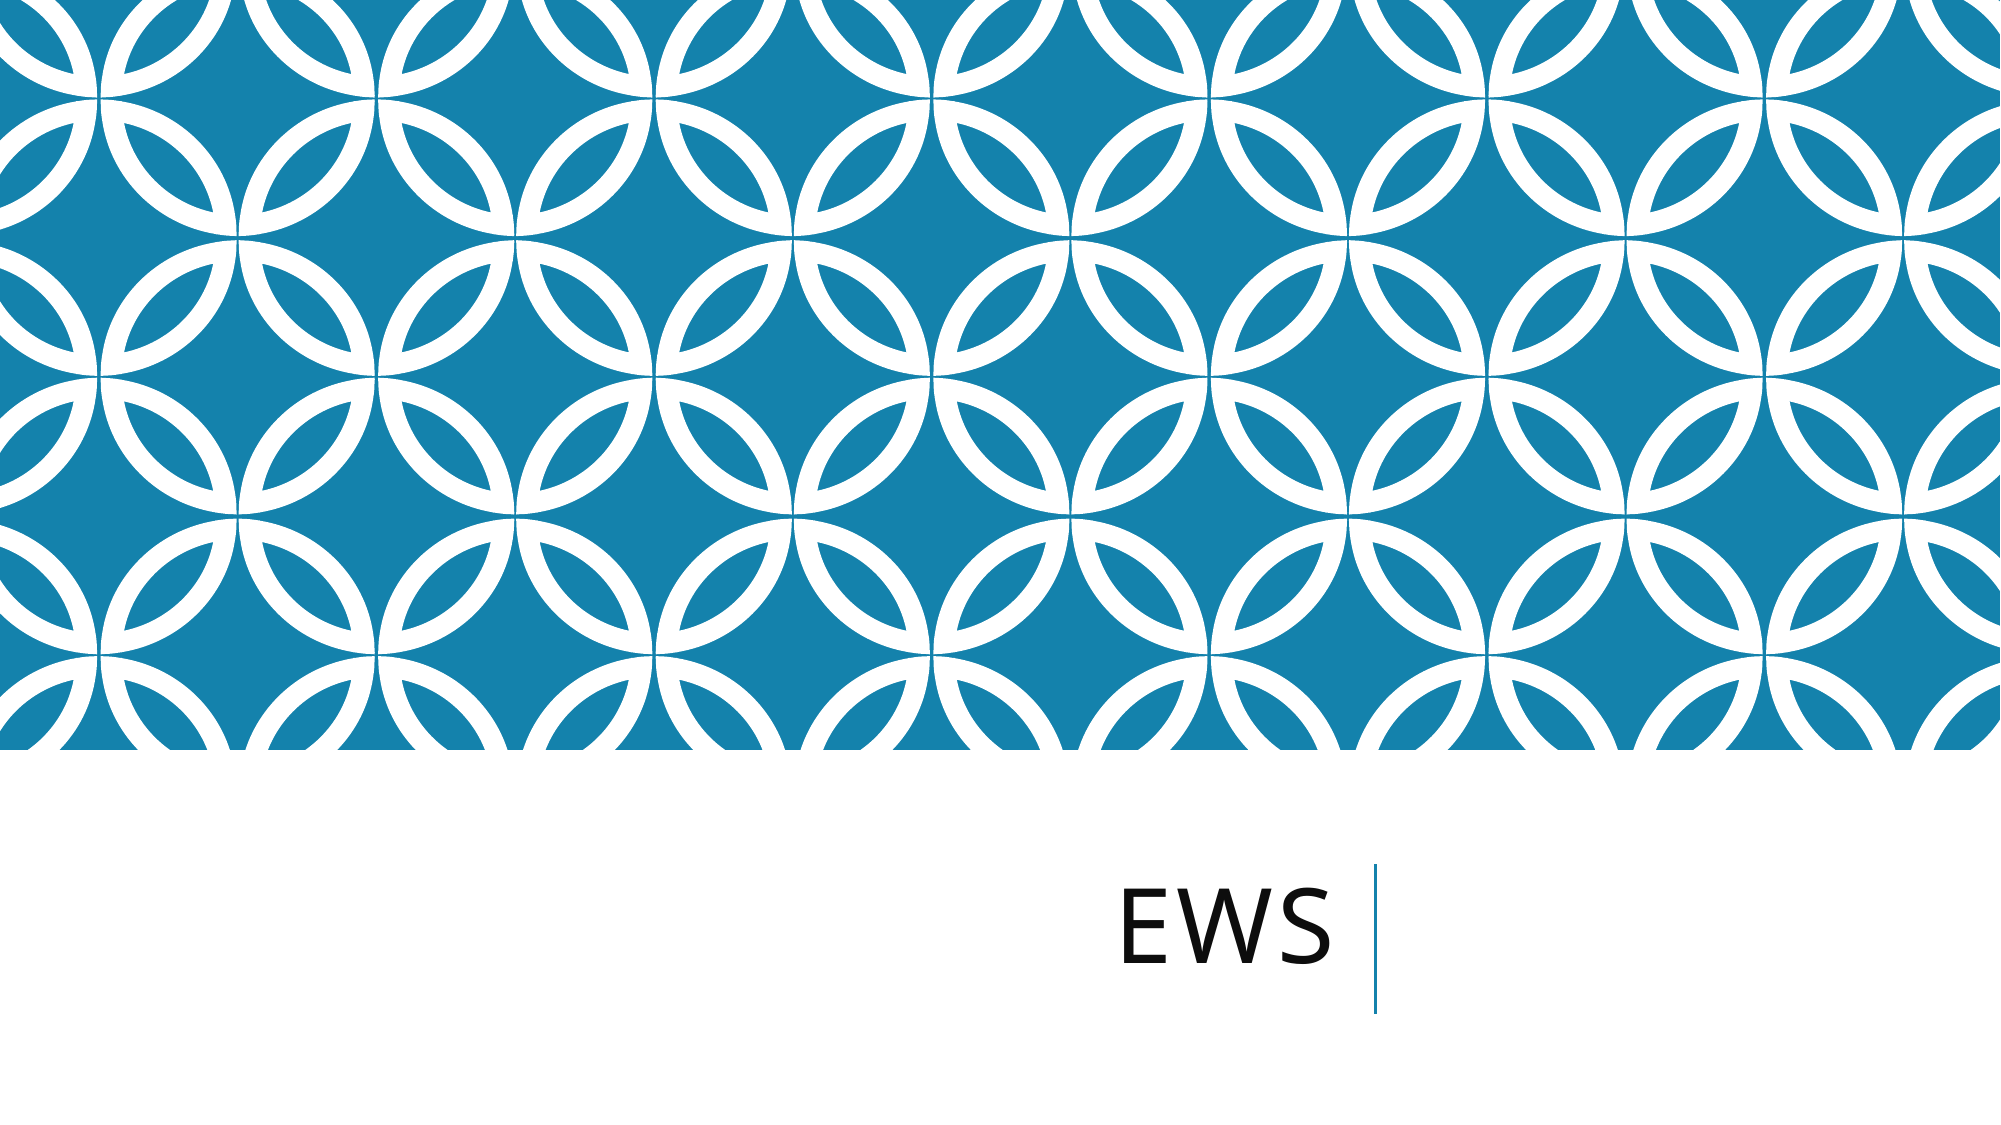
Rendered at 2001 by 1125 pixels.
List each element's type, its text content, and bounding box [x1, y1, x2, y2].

title EWS [75, 813, 1350, 1054]
